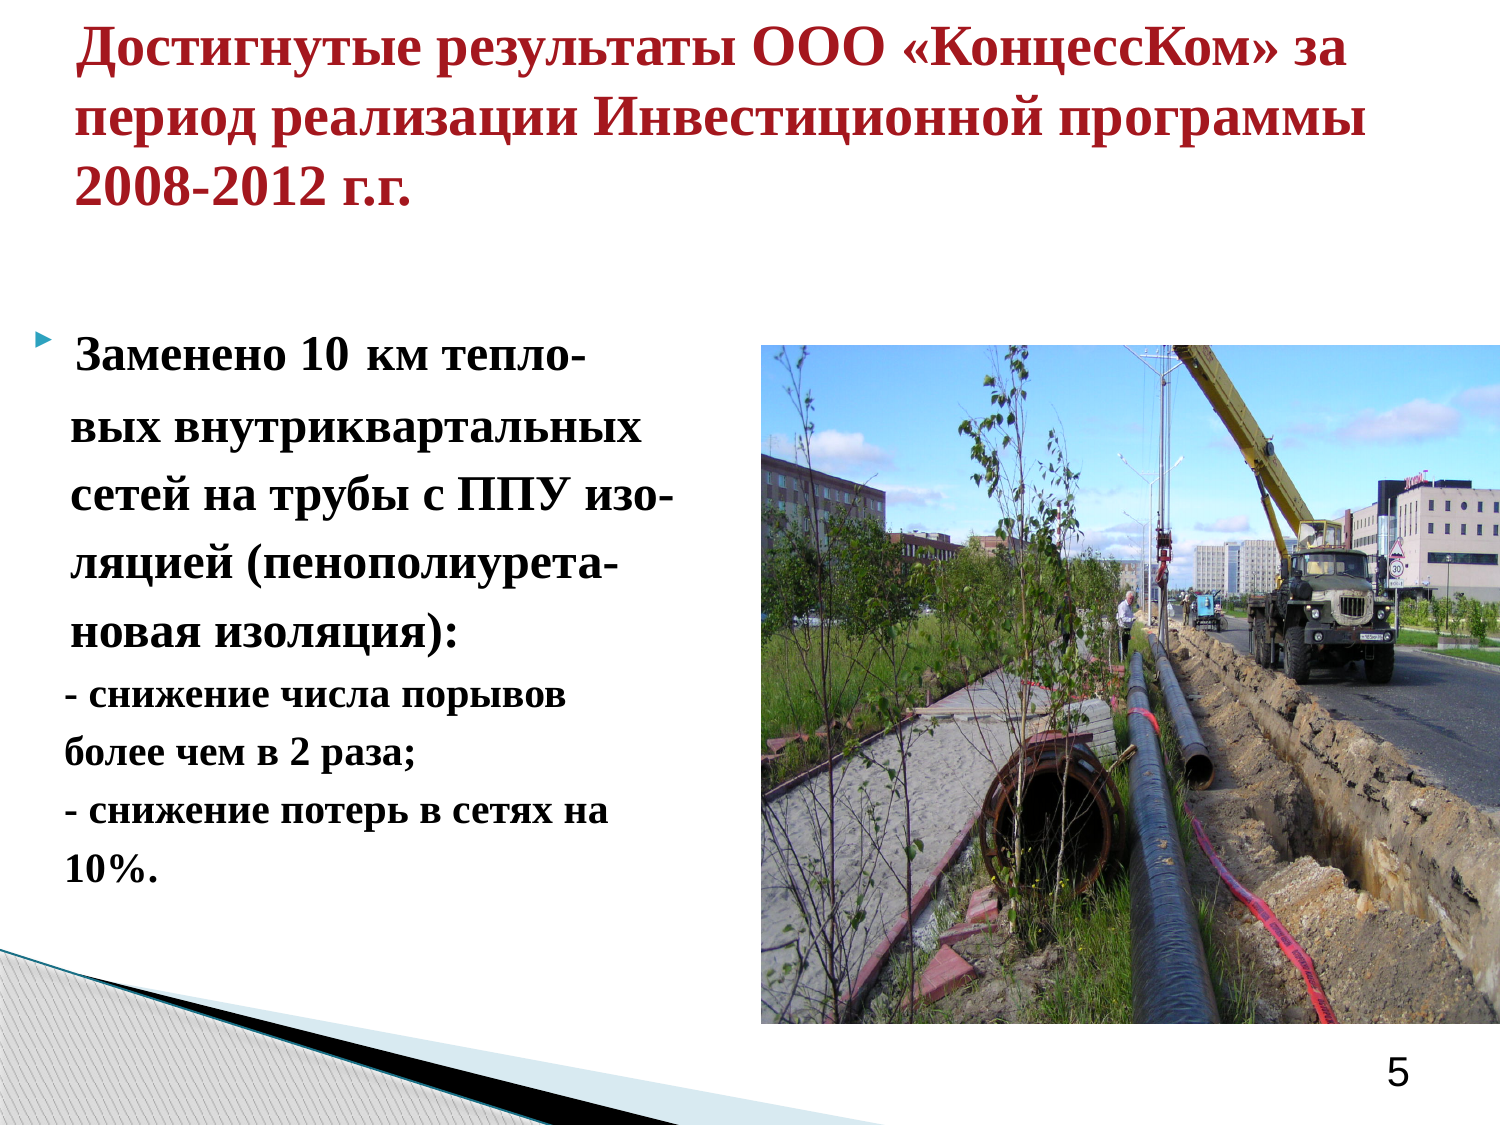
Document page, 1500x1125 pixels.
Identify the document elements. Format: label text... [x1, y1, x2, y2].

picture [761, 345, 1500, 1024]
slide_number 5 [1074, 1035, 1425, 1103]
list Достигнутые результаты ООО «КонцессКом» за период реализации Инвестиционной программы 2008-2012 г.г. Заменено 10 км тепло- вых внутриквартальных сетей на трубы с ППУ изо- ляцией (пенополиурета- новая изоляция): - снижение числа порывов более чем в 2 раза; - снижение потерь в сетях на 10%. [0, 0, 1384, 1038]
